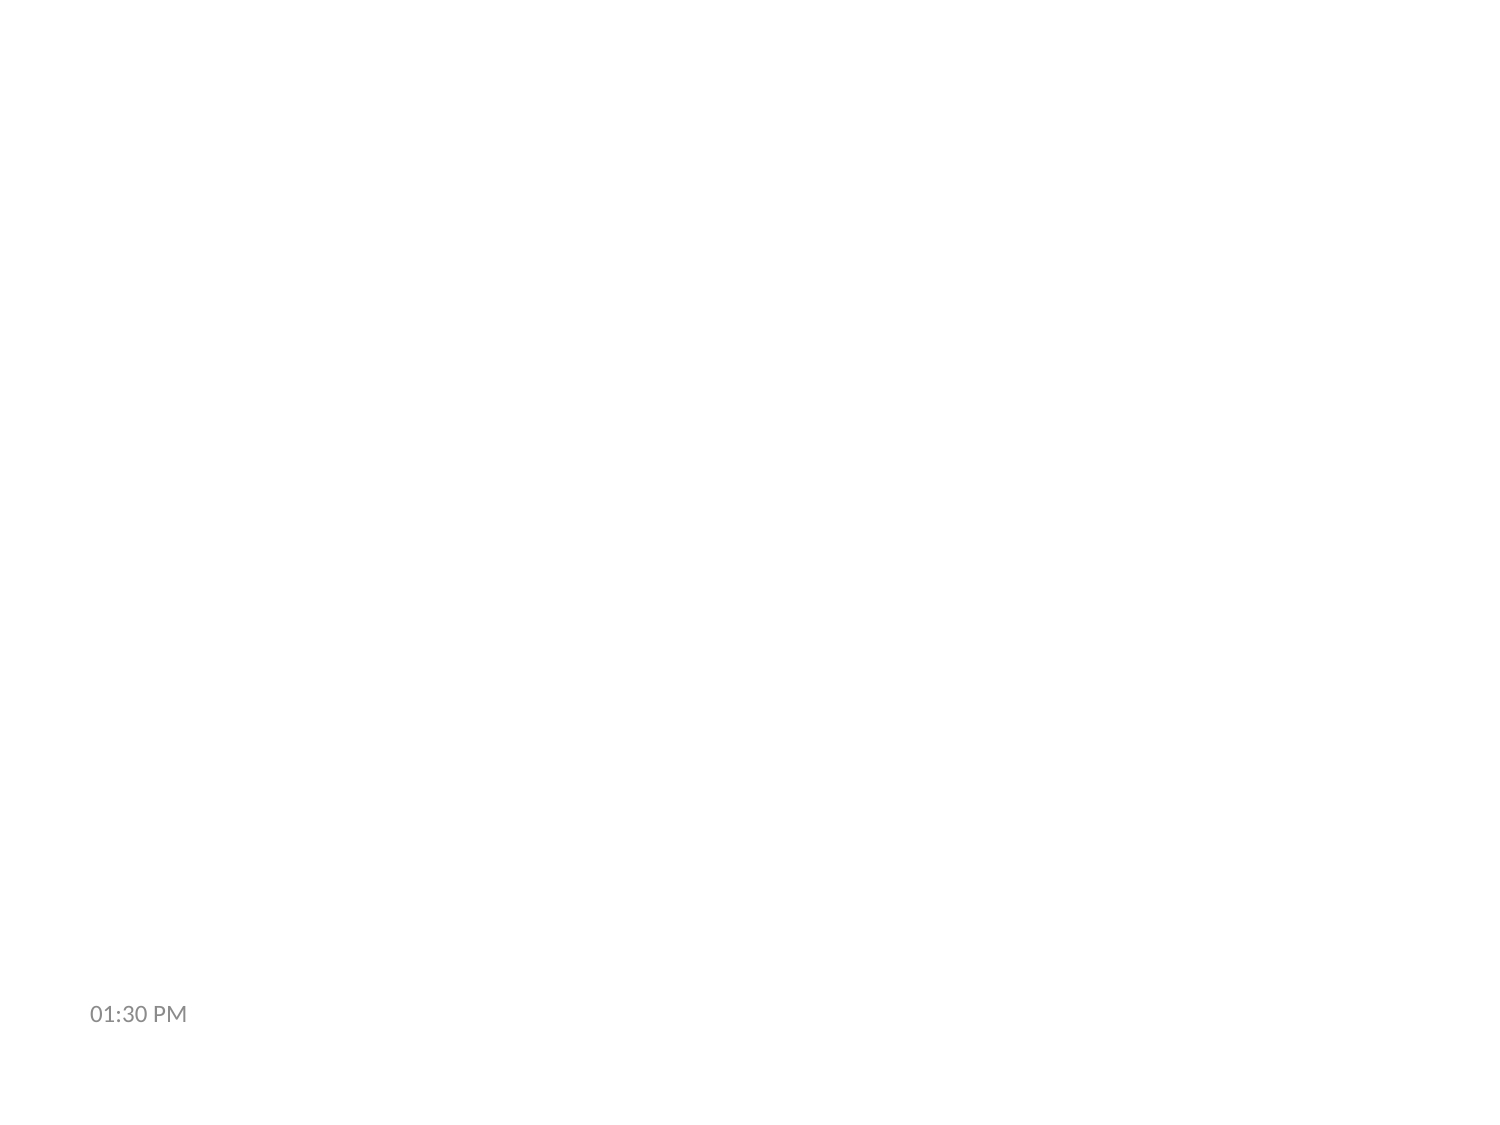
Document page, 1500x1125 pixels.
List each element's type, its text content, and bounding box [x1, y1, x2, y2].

text_box 3:35 PM [75, 982, 425, 1043]
